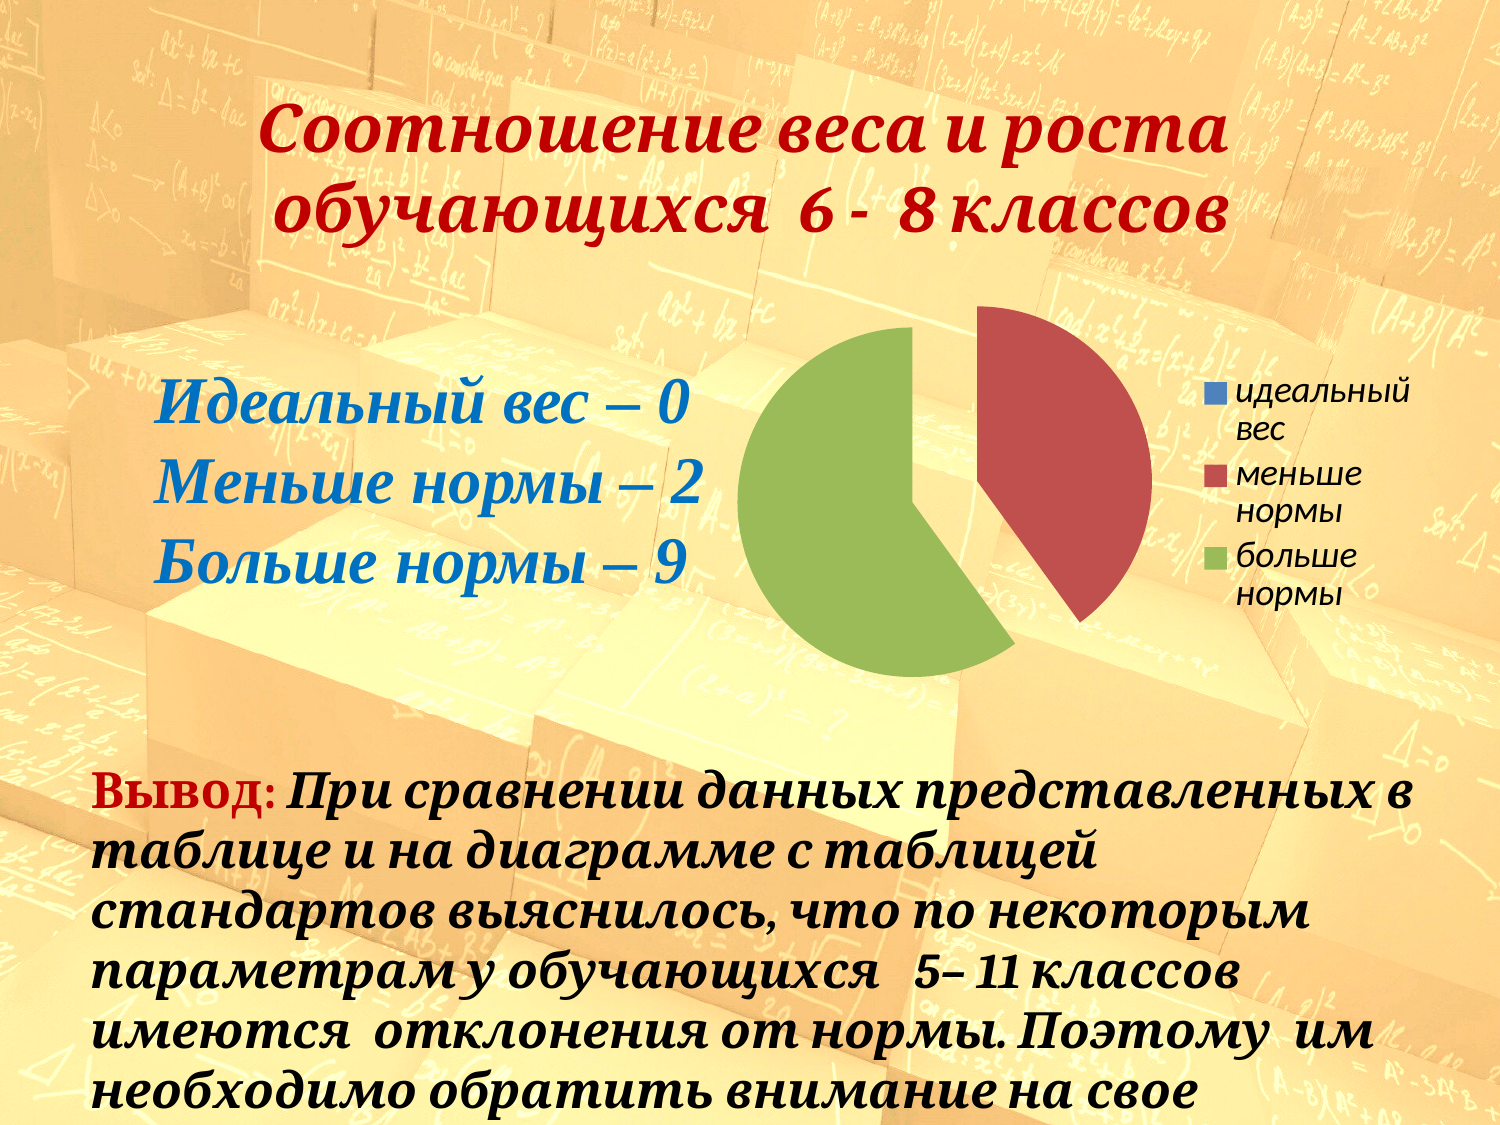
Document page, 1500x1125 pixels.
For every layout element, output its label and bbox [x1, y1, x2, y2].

picture [0, 0, 1500, 1125]
chart [678, 266, 1436, 723]
